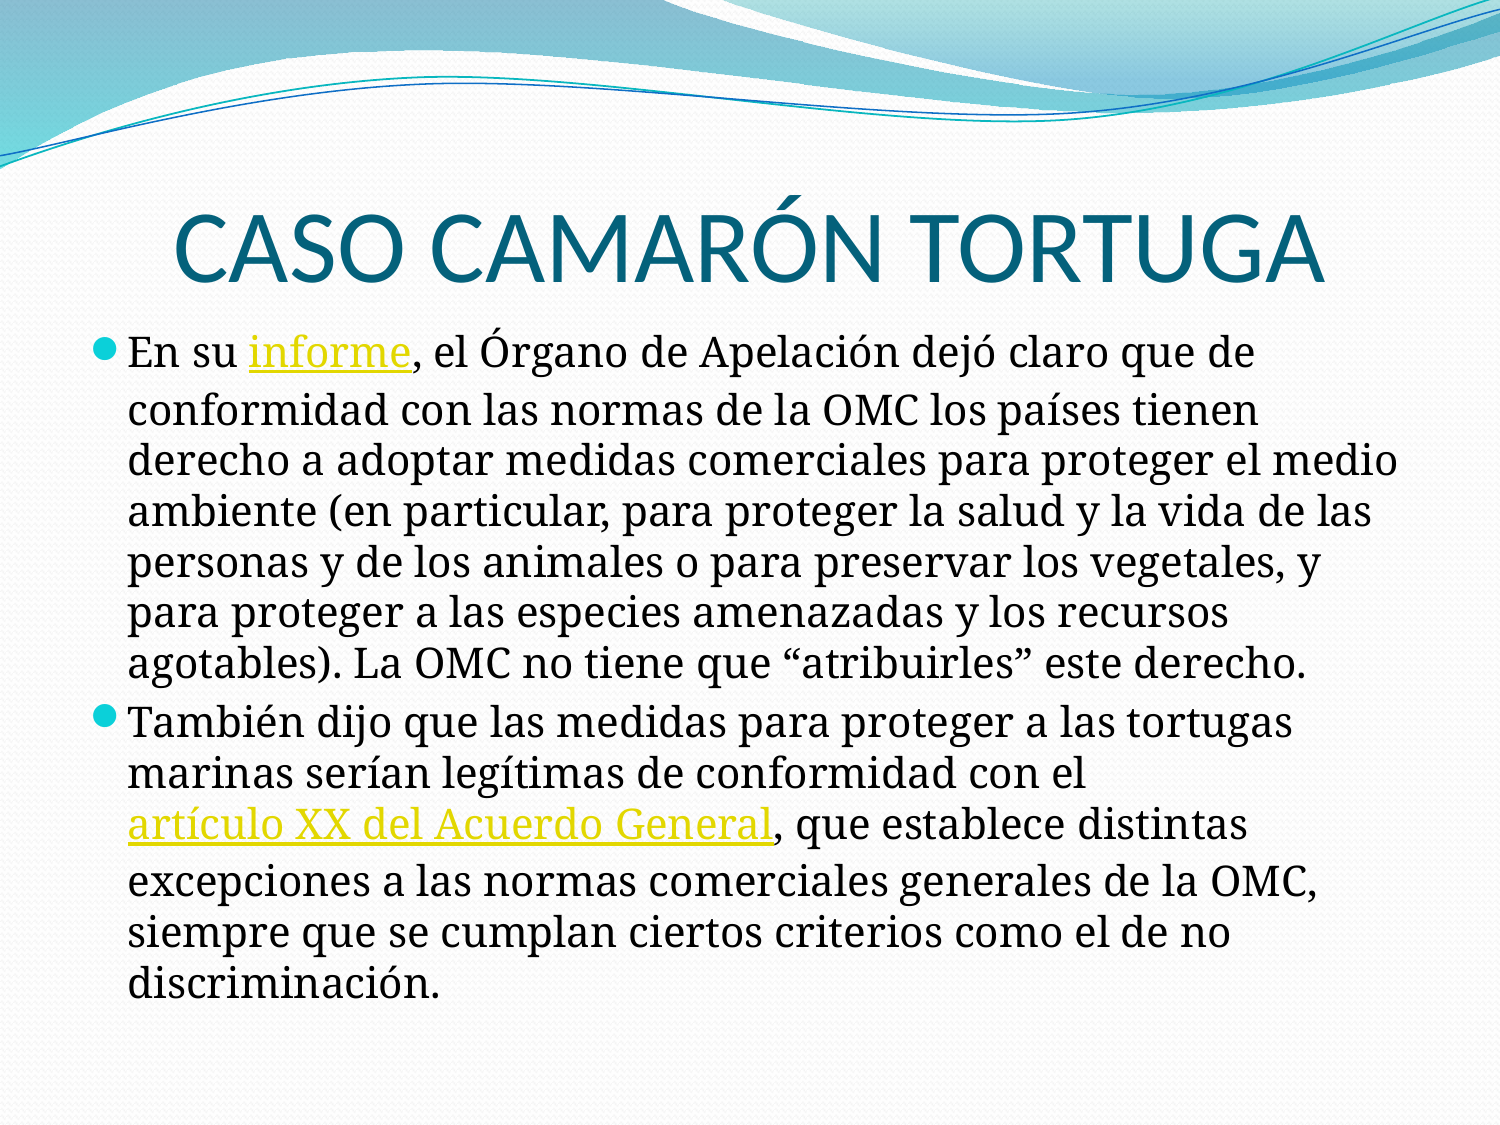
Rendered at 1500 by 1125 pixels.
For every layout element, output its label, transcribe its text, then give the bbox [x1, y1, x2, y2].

title CASO CAMARÓN TORTUGA [75, 115, 1425, 303]
list En su informe, el Órgano de Apelación dejó claro que de conformidad con las normas de la OMC los países tienen derecho a adoptar medidas comerciales para proteger el medio ambiente (en particular, para proteger la salud y la vida de las personas y de los animales o para preservar los vegetales, y para proteger a las especies amenazadas y los recursos agotables). La OMC no tiene que “atribuirles” este derecho. También dijo que las medidas para proteger a las tortugas marinas serían legítimas de conformidad con el artículo XX del Acuerdo General, que establece distintas excepciones a las normas comerciales generales de la OMC, siempre que se cumplan ciertos criterios como el de no discriminación. [75, 317, 1425, 1038]
